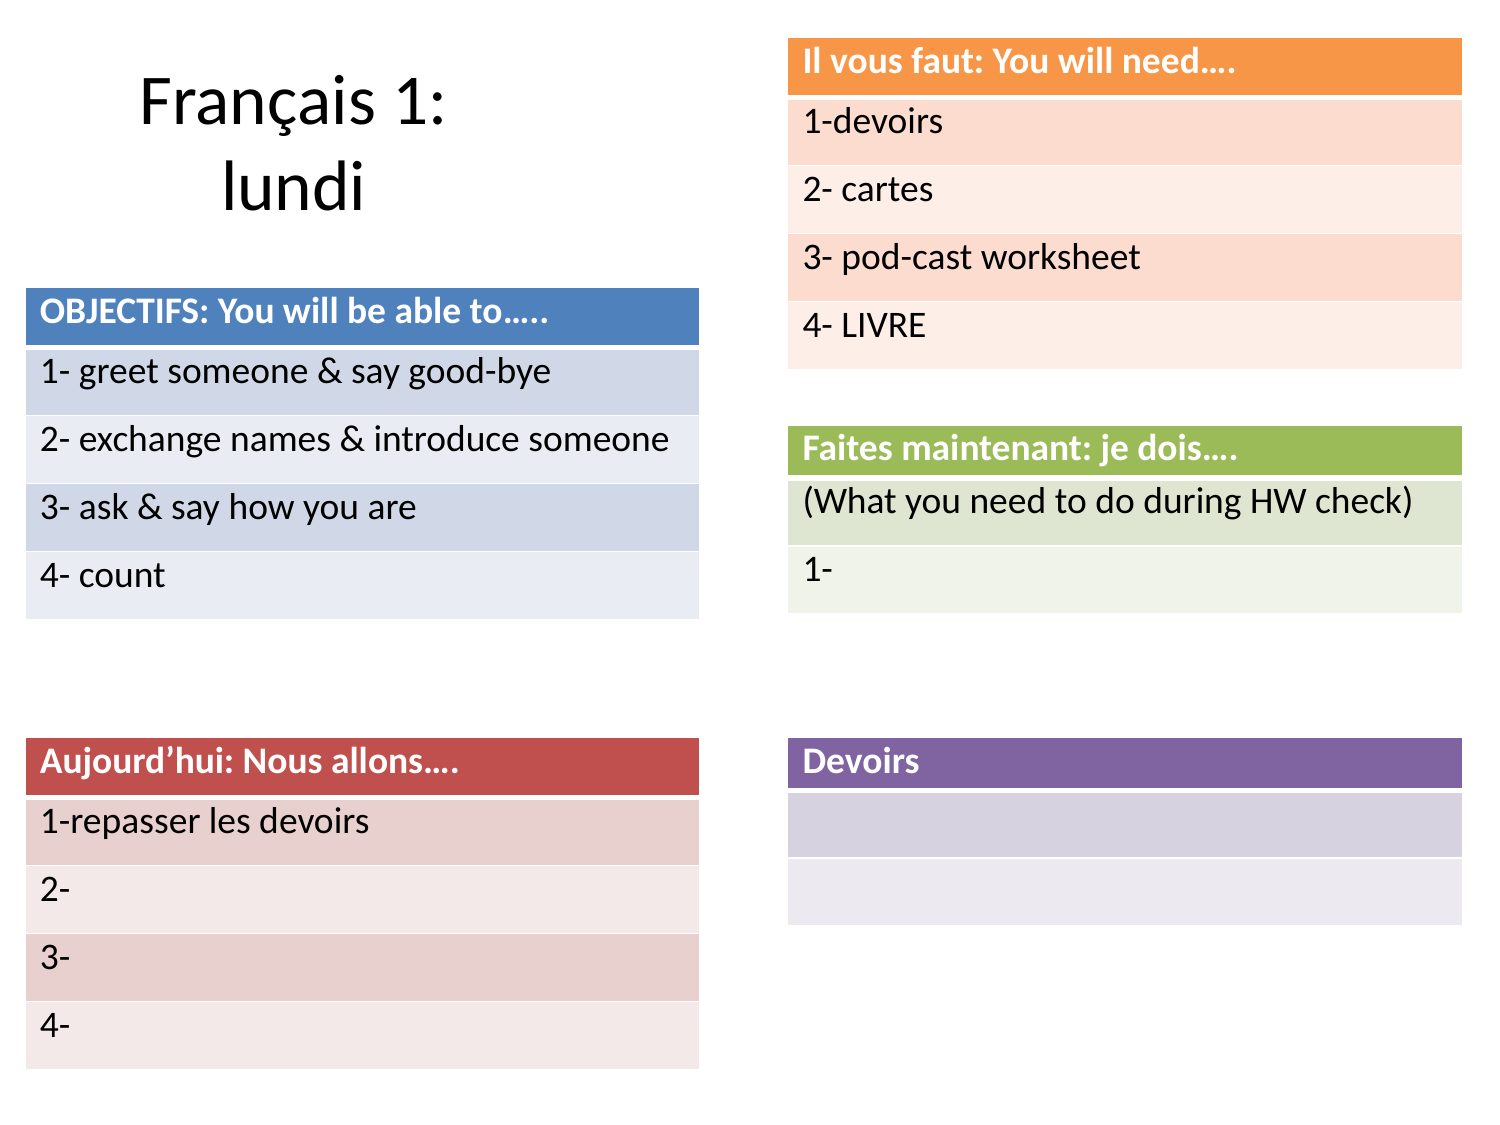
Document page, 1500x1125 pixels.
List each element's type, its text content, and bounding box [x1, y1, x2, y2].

table_cell 4- [26, 1002, 699, 1069]
table_cell 1- [788, 547, 1462, 613]
table_header Aujourd’hui: Nous allons…. [26, 738, 699, 795]
table_cell 1-devoirs [788, 100, 1462, 165]
table_cell (What you need to do during HW check) [788, 481, 1462, 545]
table_cell 1- greet someone & say good-bye [26, 350, 699, 415]
table_cell 3- pod-cast worksheet [788, 234, 1462, 301]
table_header Faites maintenant: je dois…. [788, 426, 1462, 475]
table_cell [788, 859, 1462, 925]
table_cell 3- ask & say how you are [26, 484, 699, 551]
table_cell 2- cartes [788, 166, 1462, 233]
table_cell [788, 793, 1462, 857]
table_cell 2- exchange names & introduce someone [26, 416, 699, 483]
table_header OBJECTIFS: You will be able to….. [26, 288, 699, 345]
table_cell 3- [26, 934, 699, 1001]
table_header Il vous faut: You will need…. [788, 38, 1462, 95]
title Français 1: lundi [75, 45, 513, 233]
table_header Devoirs [788, 738, 1462, 788]
table_cell 4- count [26, 552, 699, 619]
table_cell 2- [26, 866, 699, 933]
table_cell 1-repasser les devoirs [26, 800, 699, 865]
table_cell 4- LIVRE [788, 302, 1462, 369]
